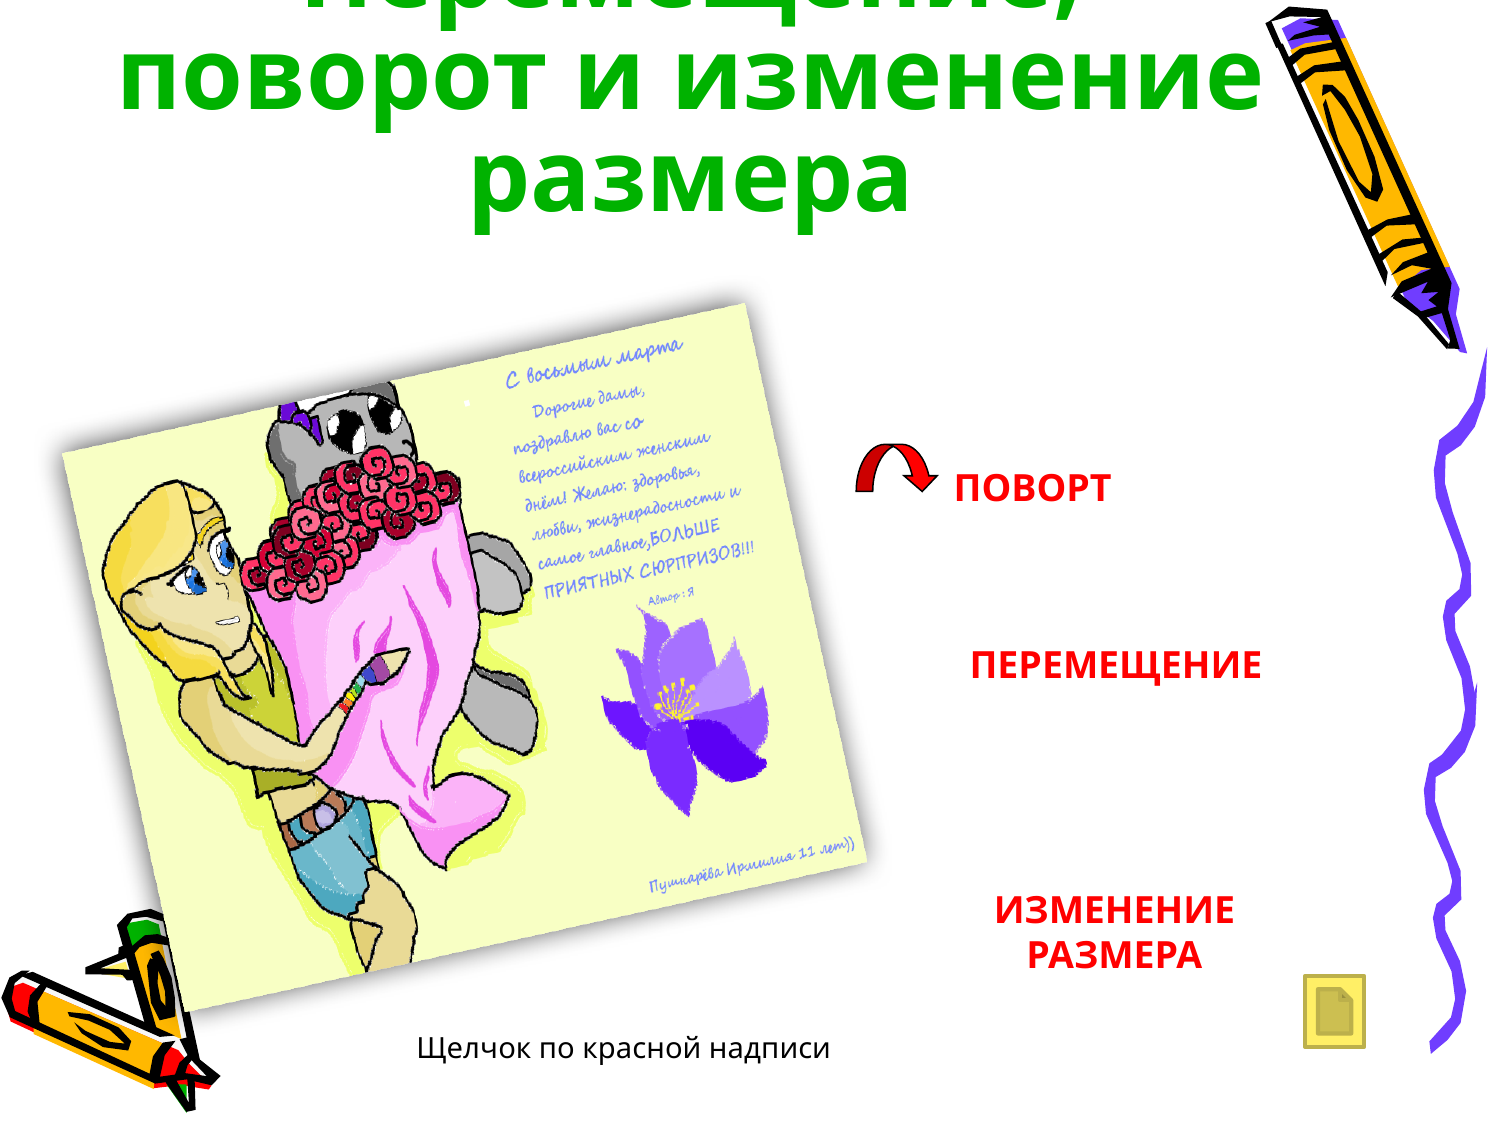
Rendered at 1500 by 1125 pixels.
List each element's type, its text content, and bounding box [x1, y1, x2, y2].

picture [63, 304, 867, 1012]
text_box ИЗМЕНЕНИЕ РАЗМЕРА [960, 878, 1268, 984]
text_box [1303, 974, 1366, 1049]
text_box [856, 444, 938, 492]
text_box Щелчок по красной надписи [401, 1021, 861, 1072]
text_box ПОВОРТ [938, 456, 1246, 516]
text_box Перемещение, поворот и изменение размера [76, 7, 1306, 239]
text_box ПЕРЕМЕЩЕНИЕ [927, 633, 1306, 694]
